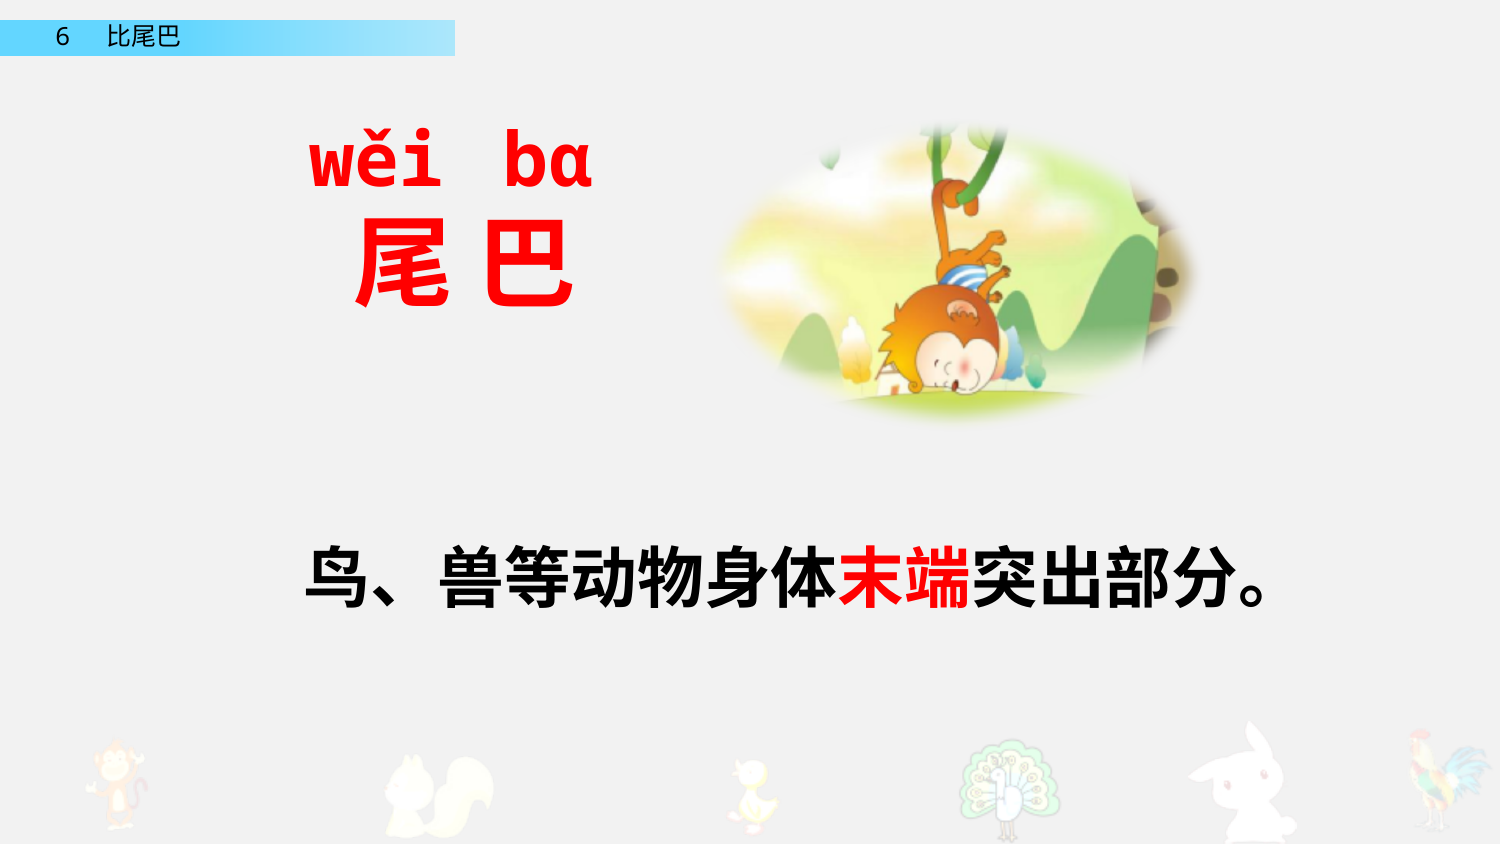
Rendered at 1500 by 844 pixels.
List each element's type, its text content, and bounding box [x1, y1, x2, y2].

text_box bα [492, 105, 606, 207]
text_box wěi [297, 105, 456, 207]
picture [703, 117, 1208, 433]
text_box 尾 巴 [338, 192, 592, 327]
text_box 鸟、兽等动物身体末端突出部分。 [289, 528, 1302, 623]
